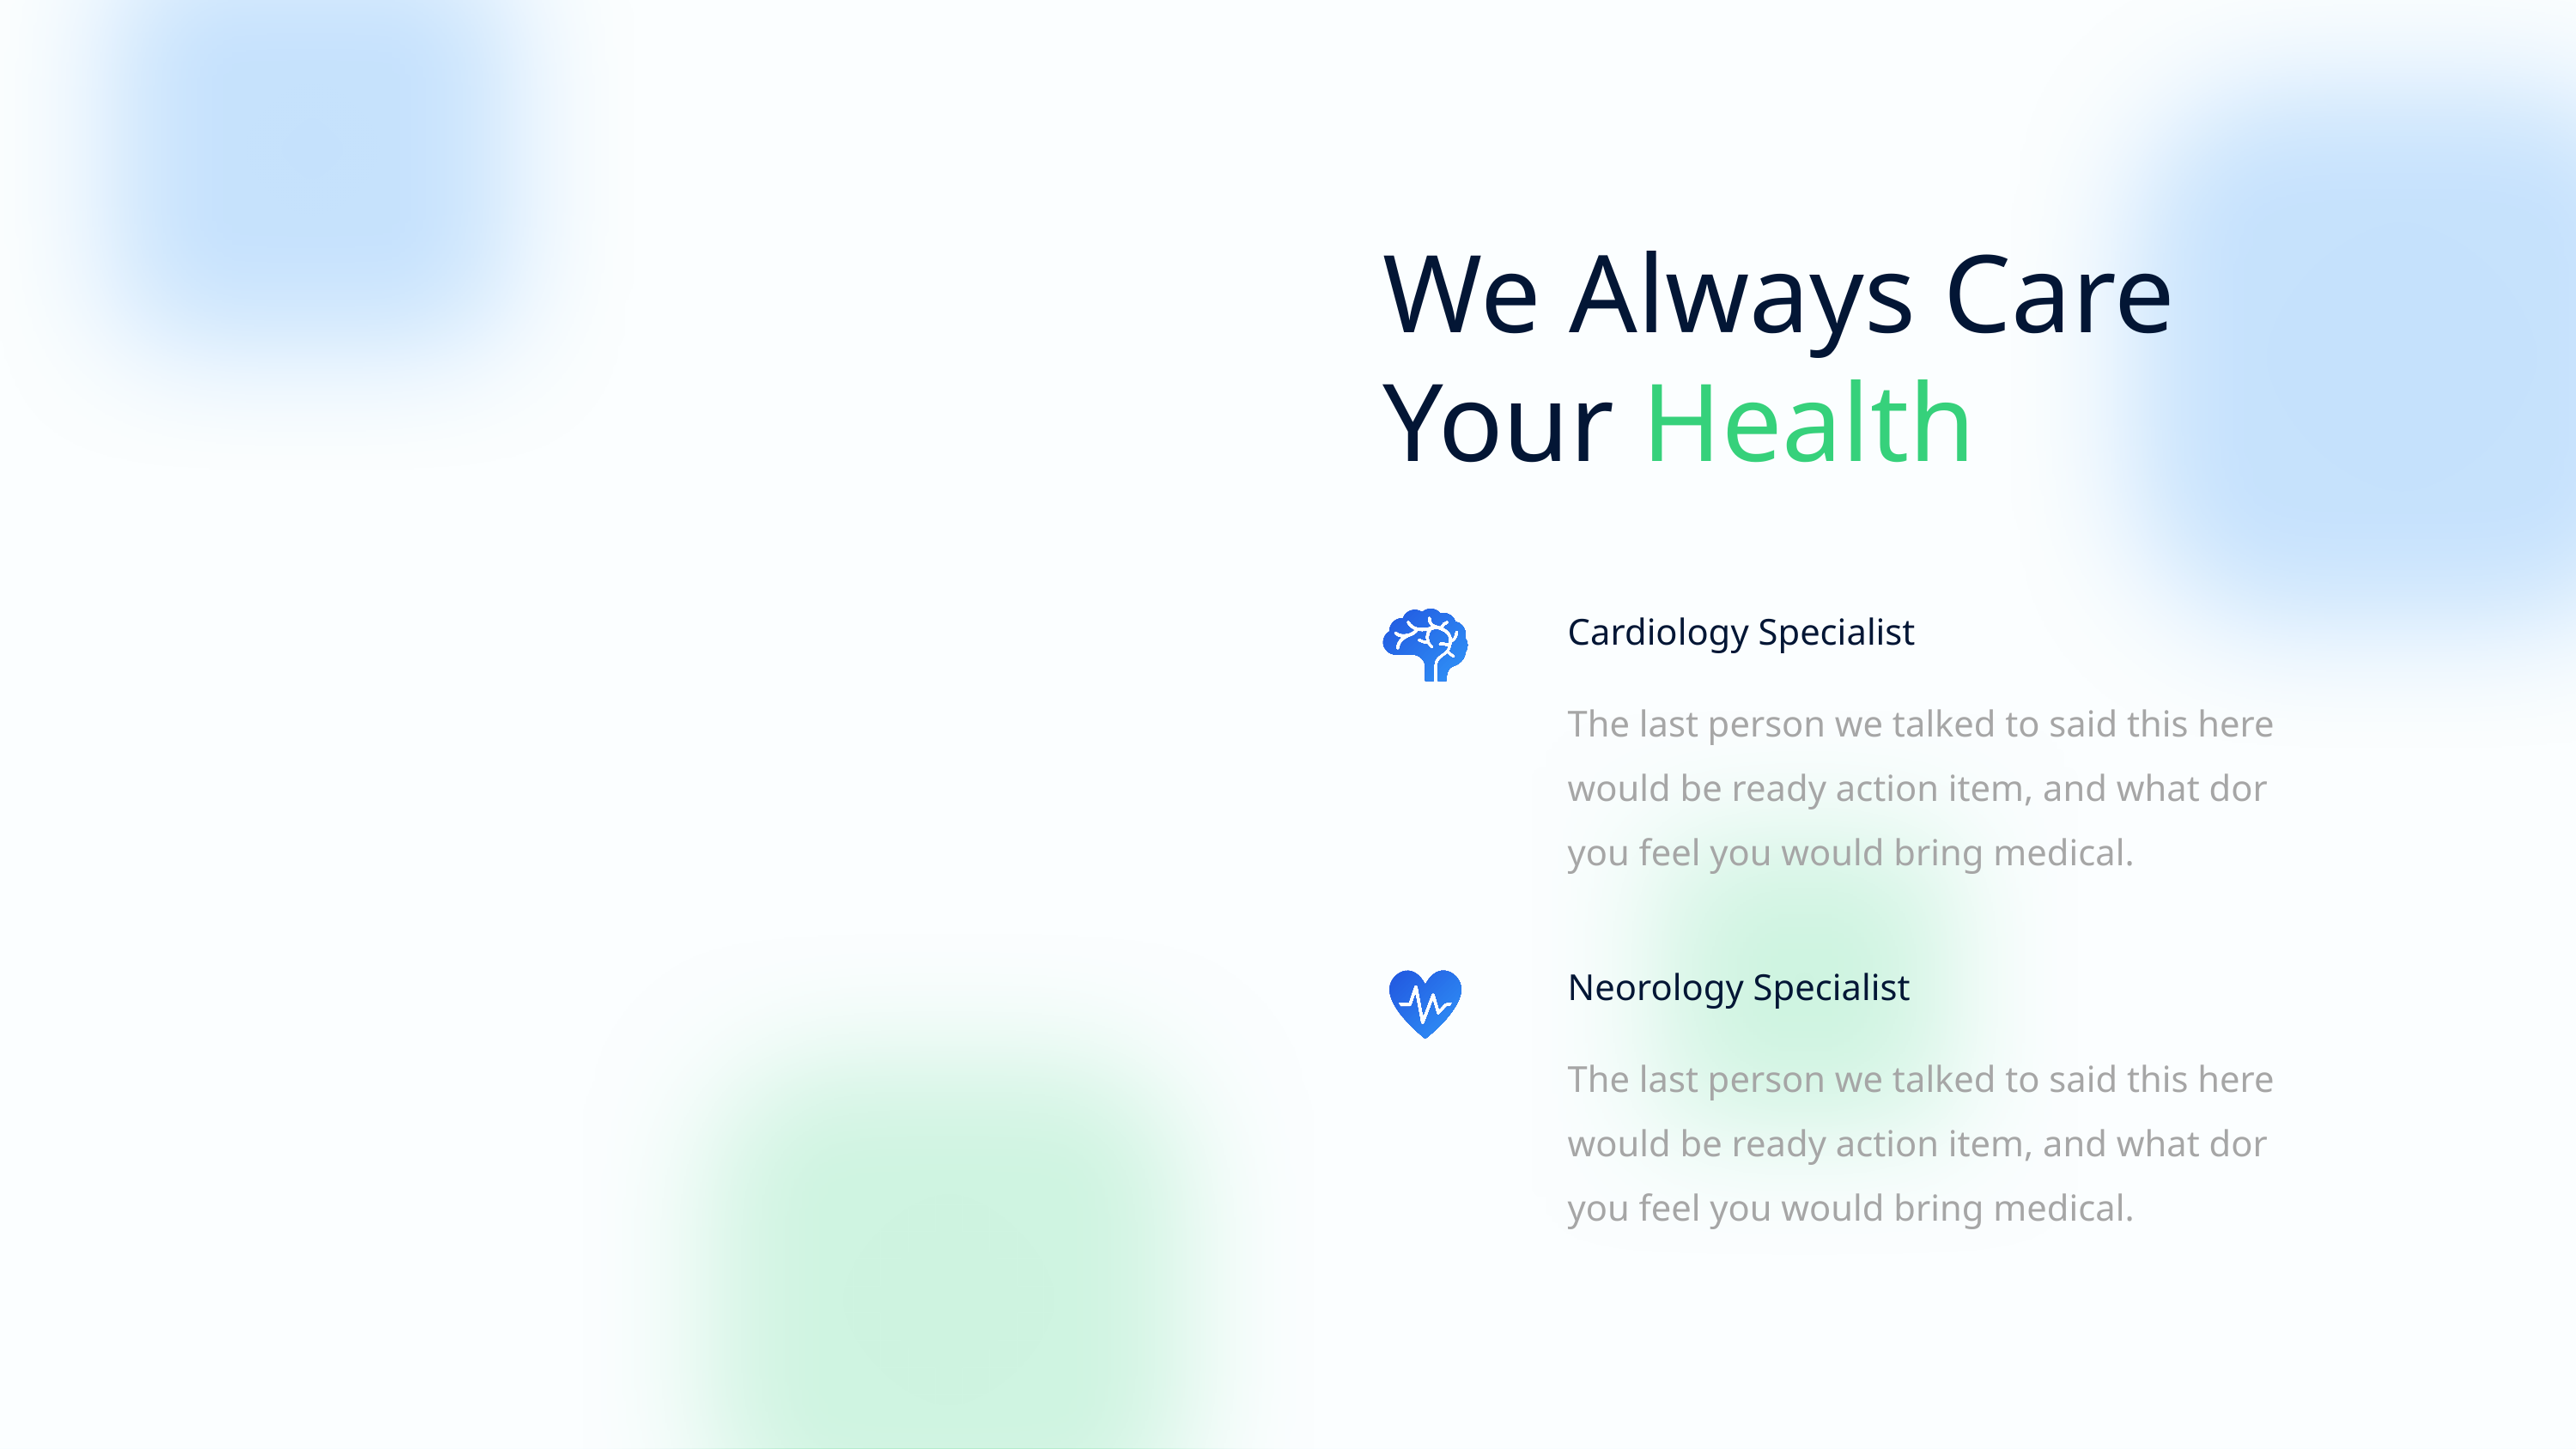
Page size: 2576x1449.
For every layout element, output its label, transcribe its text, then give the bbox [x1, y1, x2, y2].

picture [100, 177, 1160, 1446]
text_box Cardiology Specialist [1554, 603, 2102, 659]
text_box [1389, 970, 1461, 1039]
text_box [1382, 609, 1468, 682]
text_box The last person we talked to said this here would be ready action item, and what dor you feel you would bring medical. [1554, 673, 2303, 879]
text_box We Always Care Your Health [1370, 219, 2421, 490]
text_box Neorology Specialist [1554, 958, 2074, 1015]
text_box The last person we talked to said this here would be ready action item, and what dor you feel you would bring medical. [1554, 1028, 2303, 1235]
